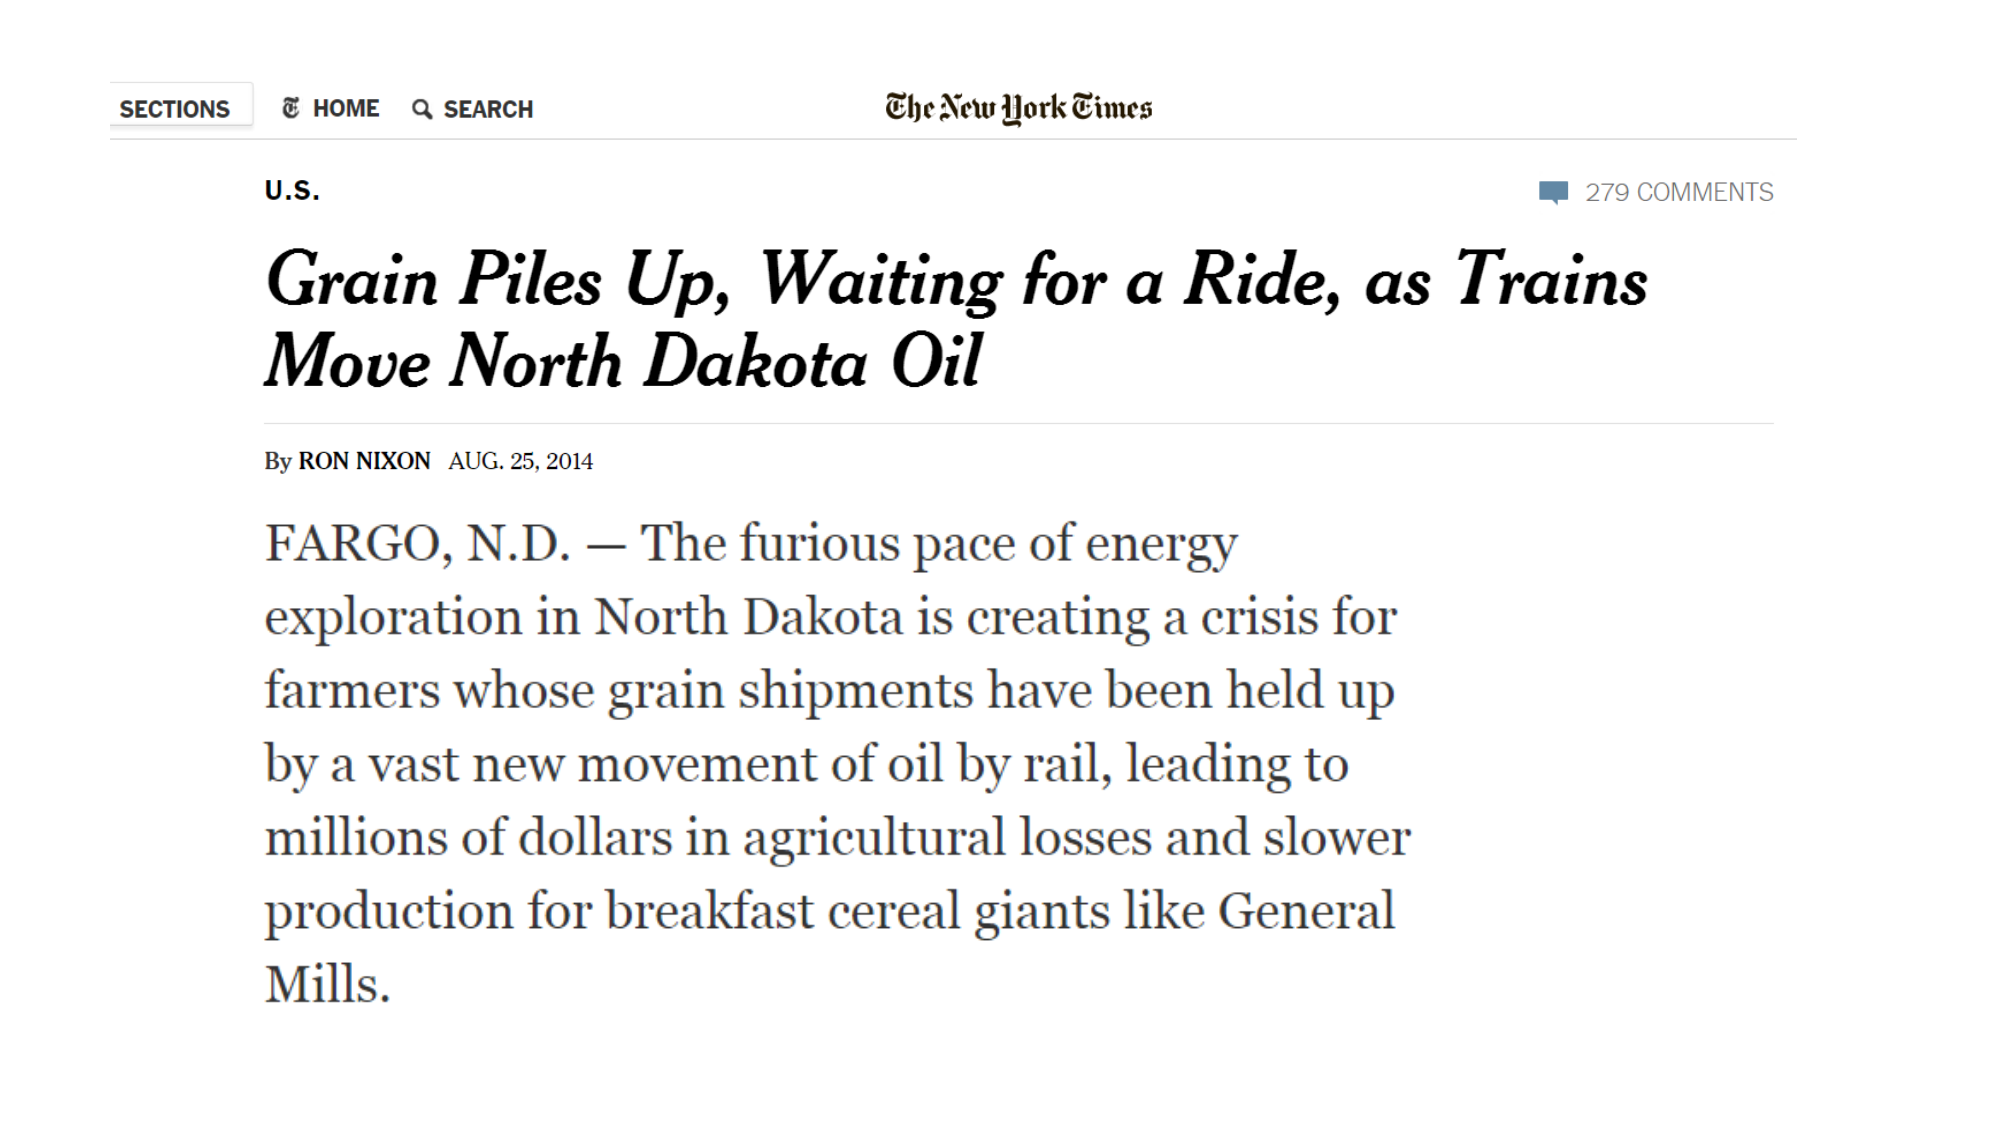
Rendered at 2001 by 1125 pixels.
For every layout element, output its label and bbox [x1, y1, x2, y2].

text_box [110, 75, 1797, 1016]
